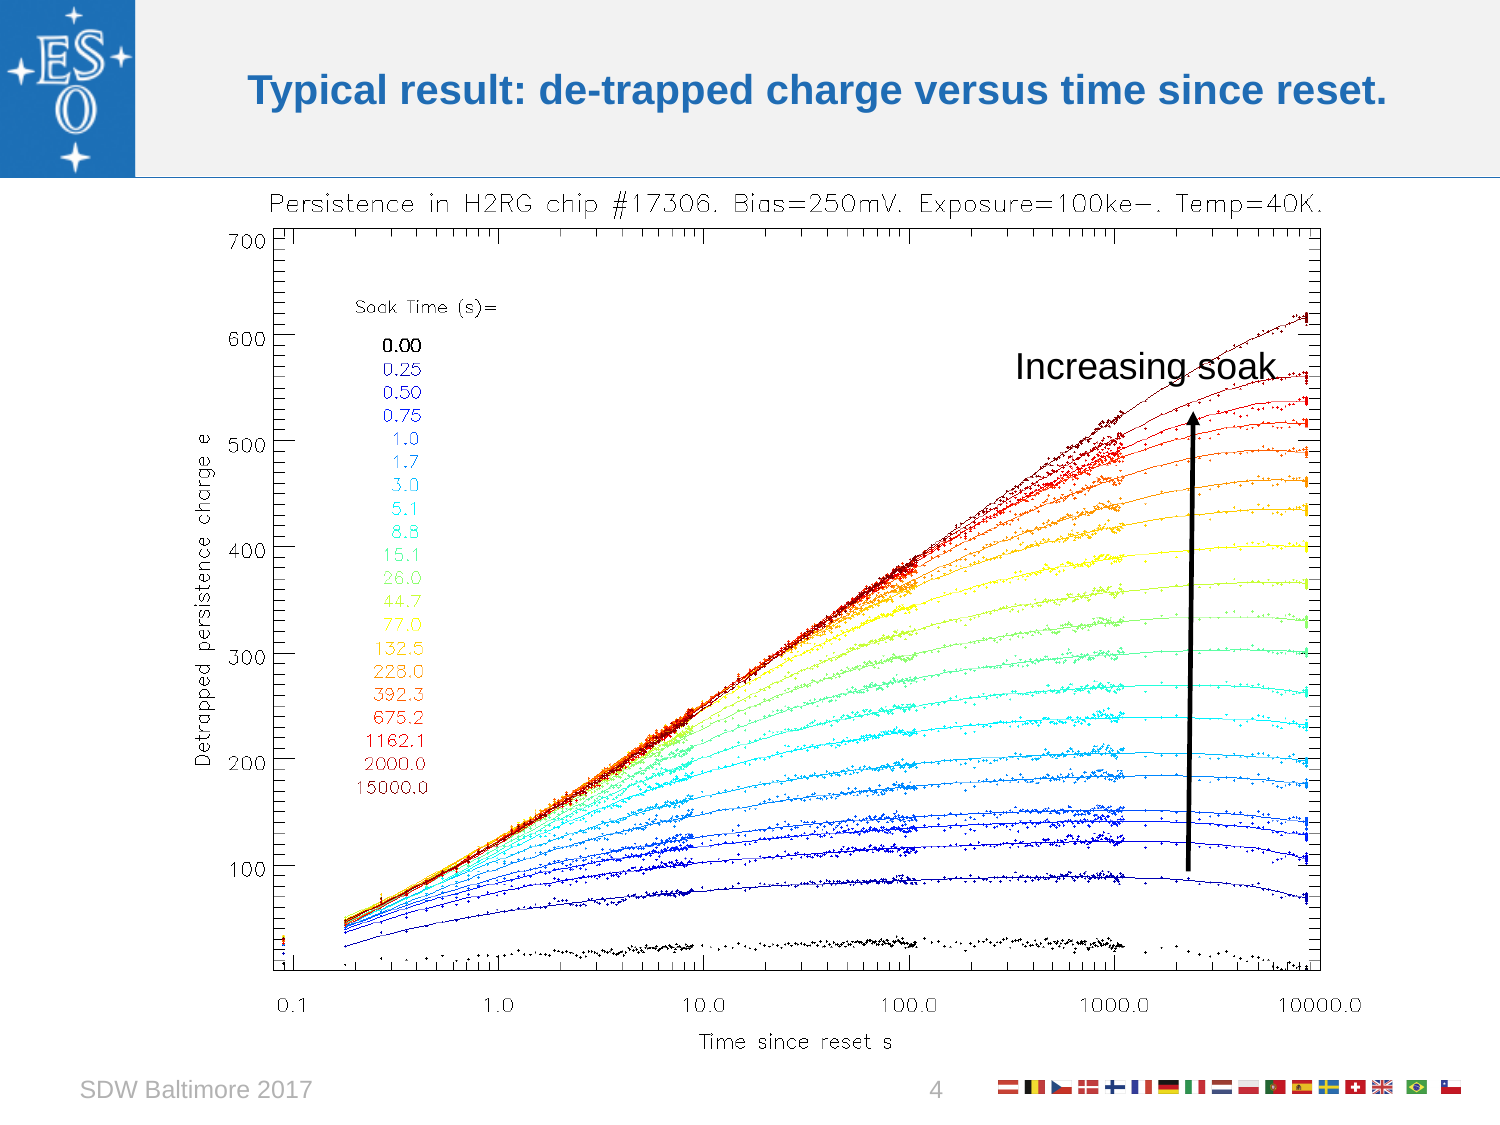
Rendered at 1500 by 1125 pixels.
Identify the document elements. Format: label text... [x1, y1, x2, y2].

title Typical result: de-trapped charge versus time since reset. [135, 0, 1500, 176]
picture [998, 1080, 1461, 1094]
picture [98, 186, 1373, 1063]
slide_number 4 [854, 1070, 959, 1119]
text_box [1187, 410, 1194, 872]
footer SDW Baltimore 2017 [64, 1058, 854, 1119]
